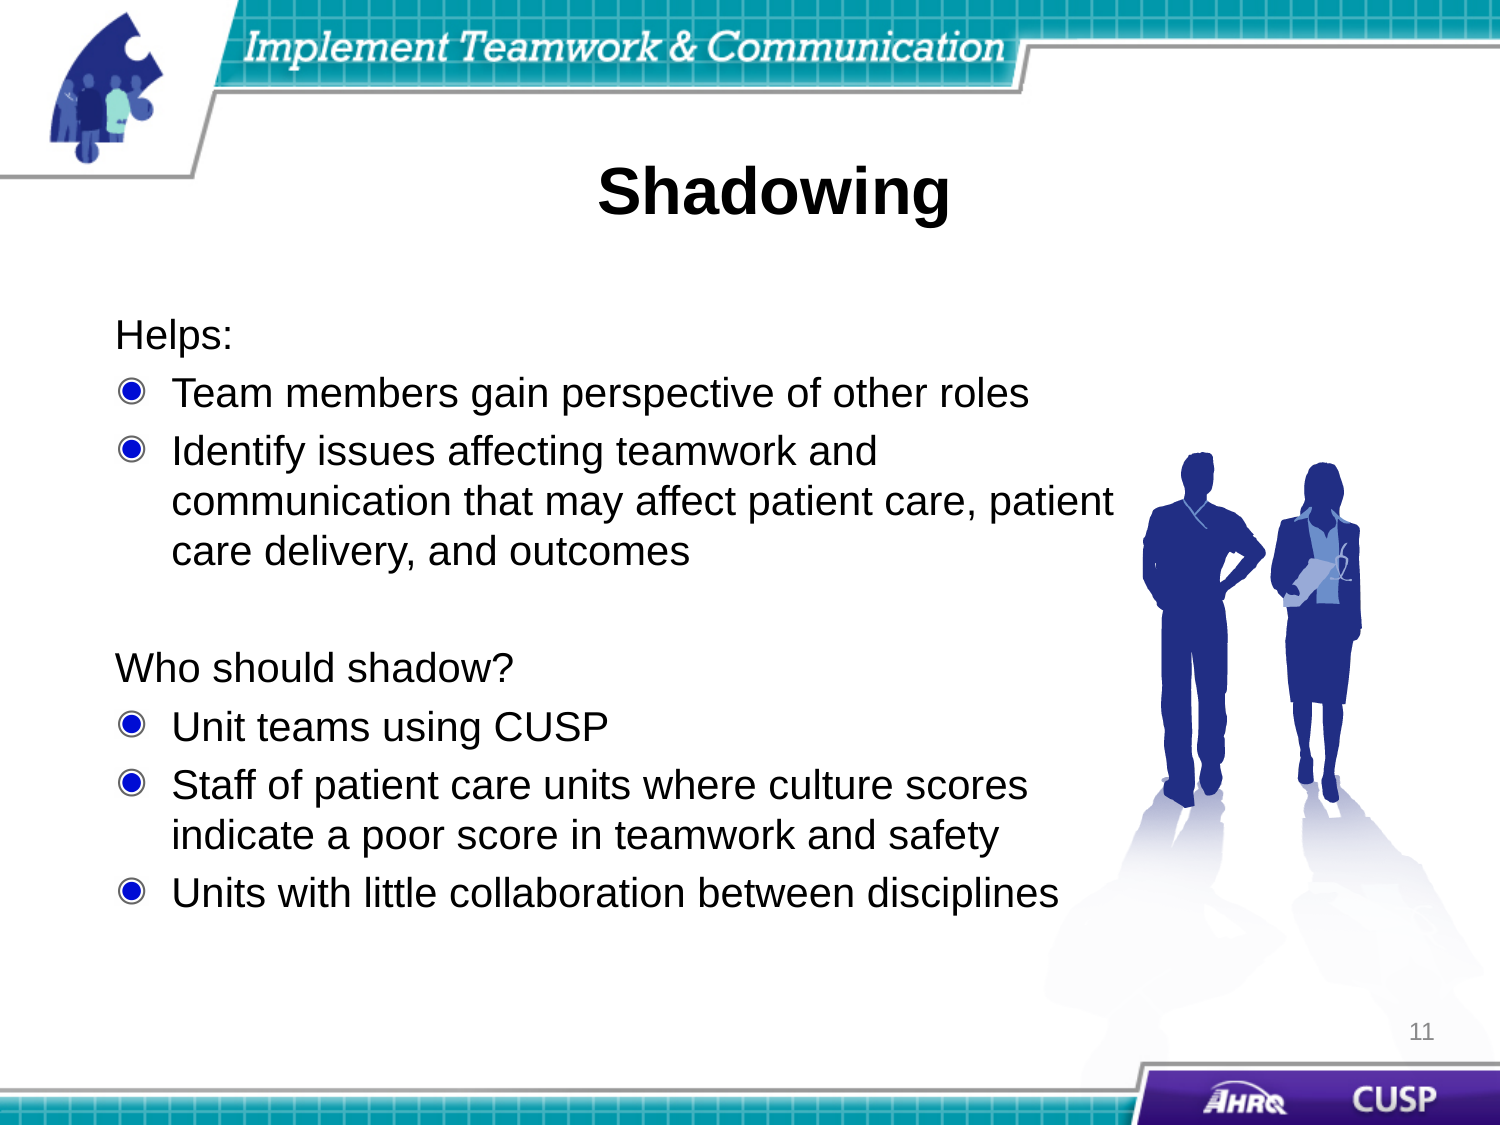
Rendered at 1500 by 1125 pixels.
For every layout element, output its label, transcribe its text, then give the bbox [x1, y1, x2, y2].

picture [0, 0, 1500, 1125]
title Shadowing [87, 124, 1463, 251]
list Helps: Team members gain perspective of other roles Identify issues affecting teamwork and communication that may affect patient care, patient care delivery, and outcomes Who should shadow? Unit teams using CUSP Staff of patient care units where culture scores indicate a poor score in teamwork and safety Units with little collaboration between disciplines [99, 299, 1138, 1013]
